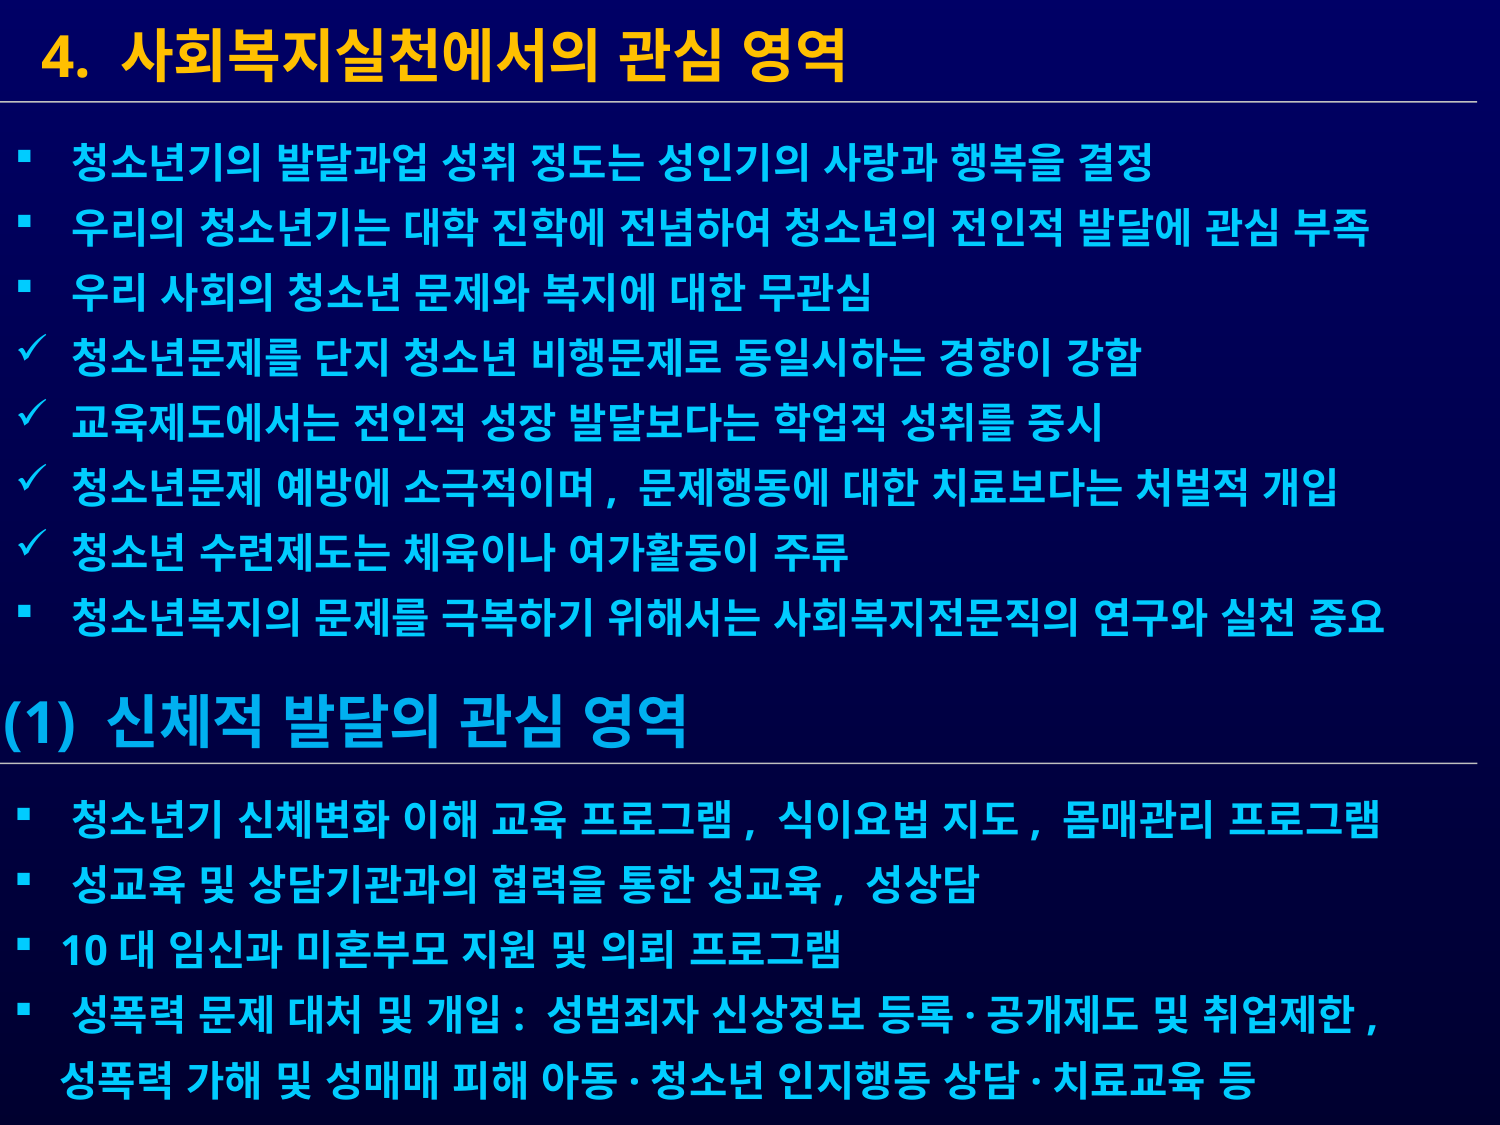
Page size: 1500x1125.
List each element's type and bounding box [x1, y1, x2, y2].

text_box [0, 11, 1500, 1116]
